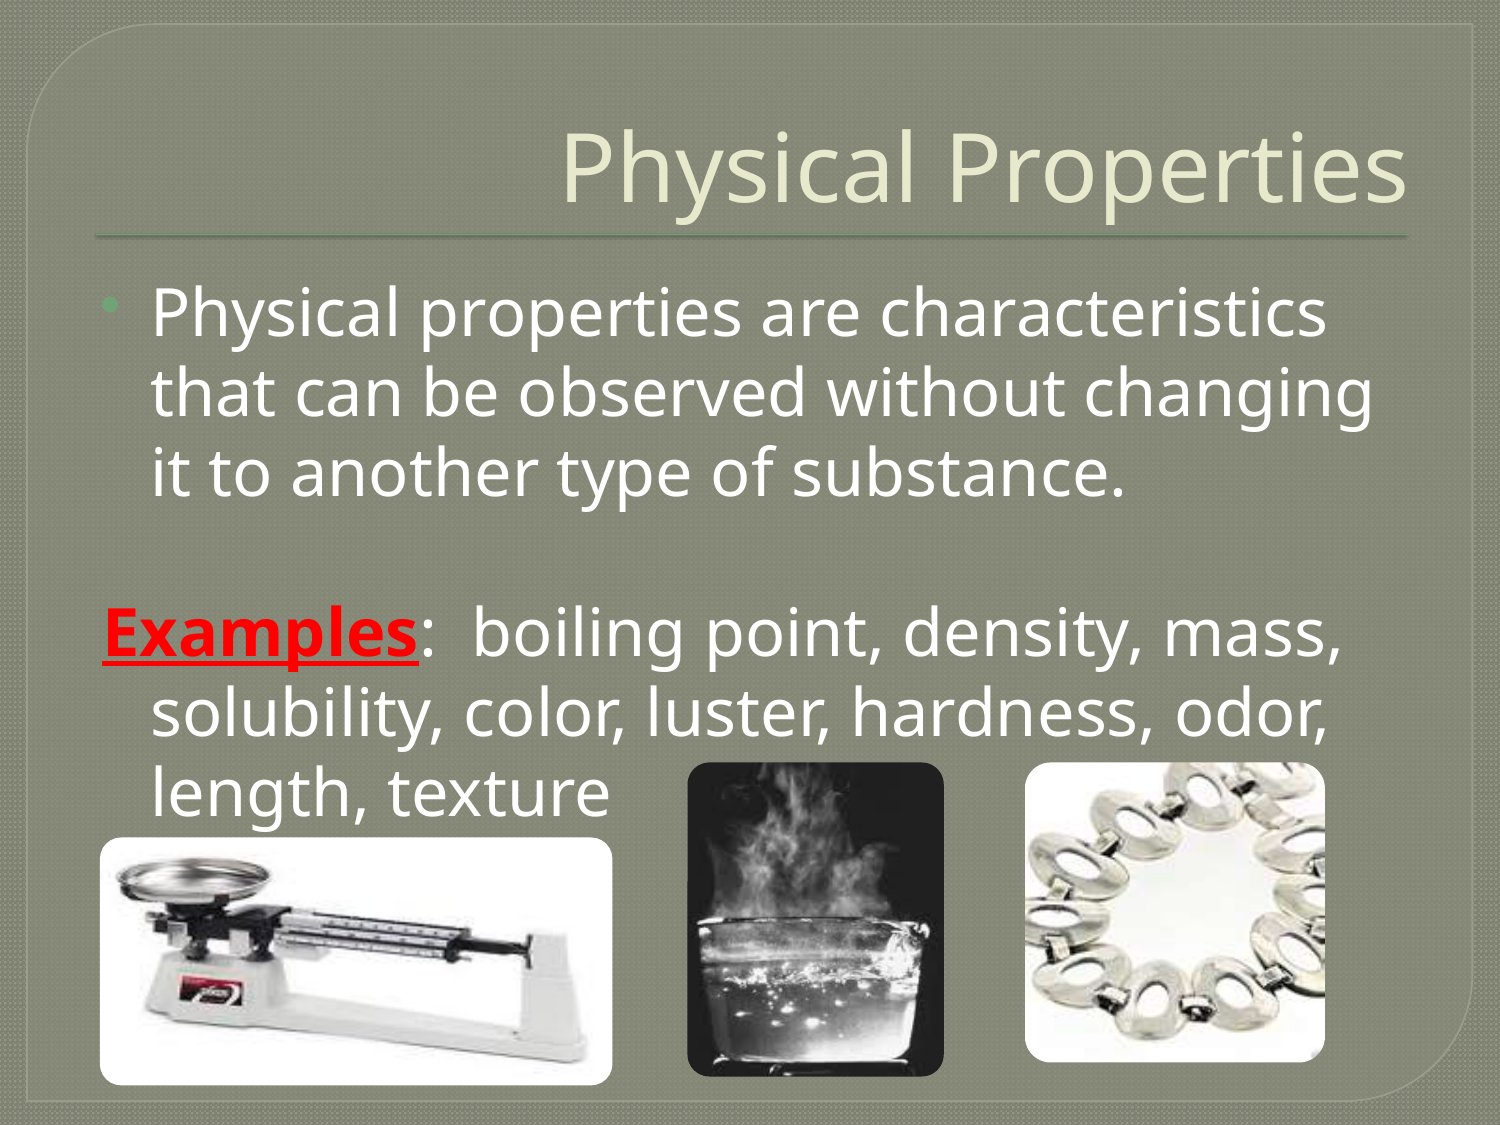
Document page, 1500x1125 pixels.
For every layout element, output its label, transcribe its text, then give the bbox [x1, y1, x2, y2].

picture [1024, 762, 1326, 1063]
picture [687, 762, 944, 1077]
picture [99, 837, 613, 1086]
list Physical properties are characteristics that can be observed without changing it to another type of substance. Examples: boiling point, density, mass, solubility, color, luster, hardness, odor, length, texture [87, 262, 1438, 1005]
title Physical Properties [75, 41, 1425, 230]
